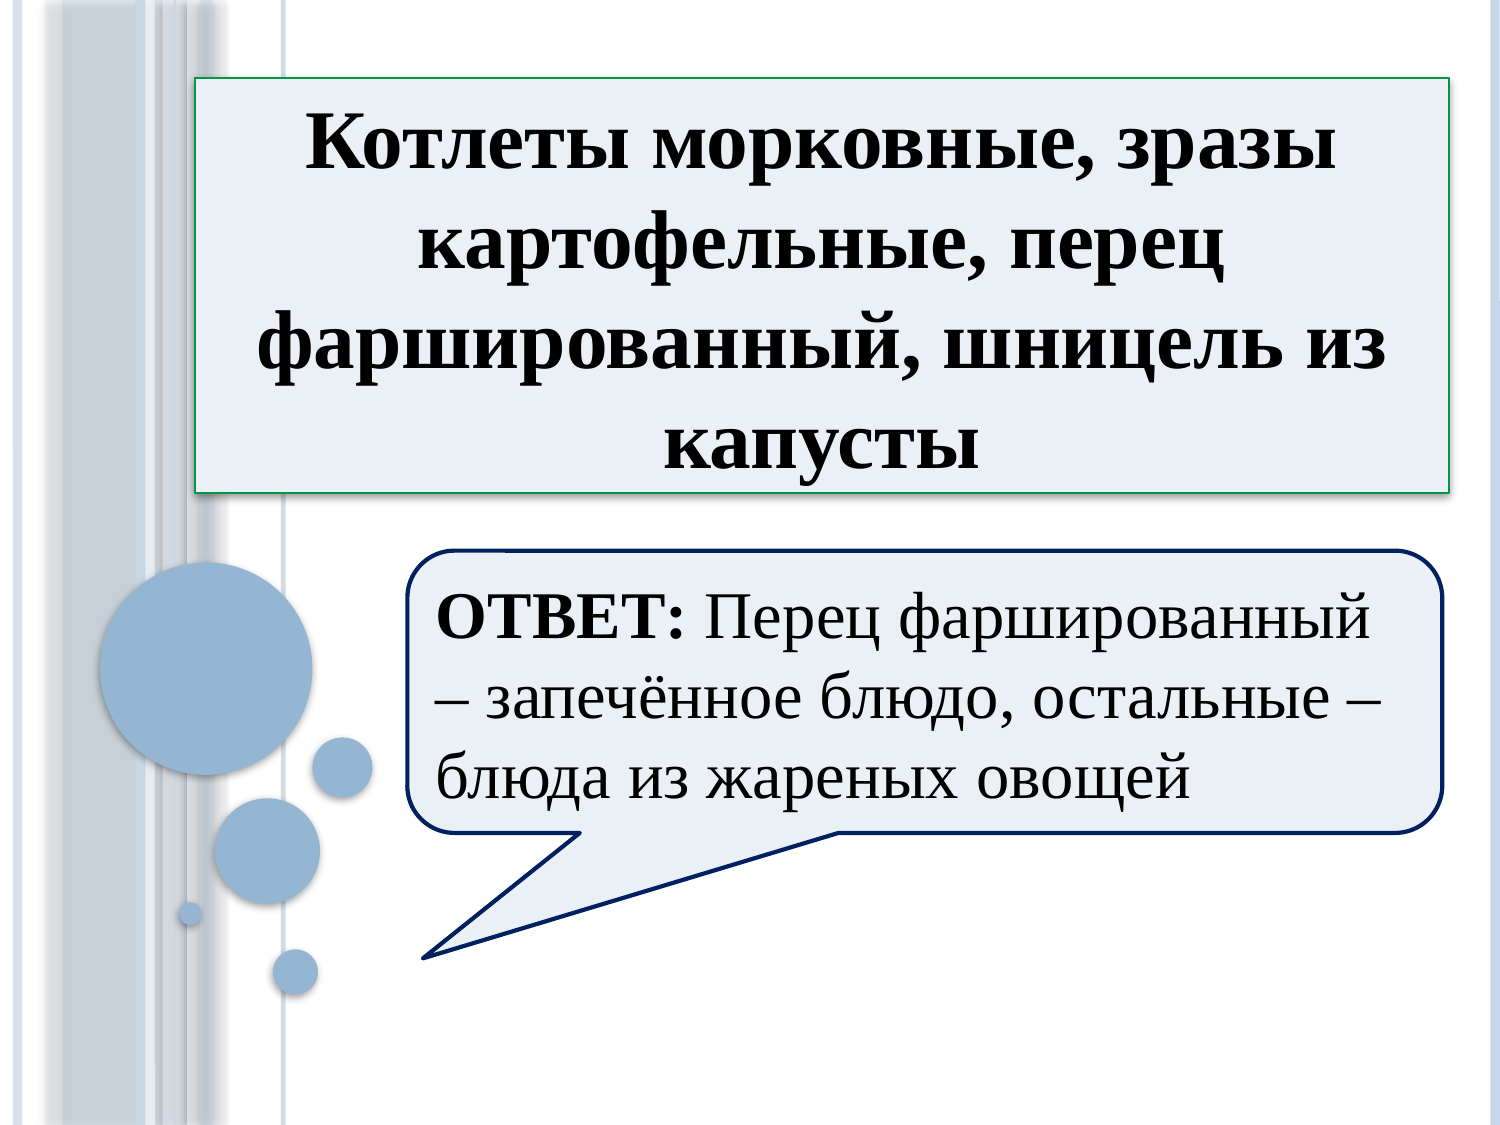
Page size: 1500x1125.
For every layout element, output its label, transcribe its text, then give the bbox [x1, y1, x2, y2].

text_box Котлеты морковные, зразы картофельные, перец фаршированный, шницель из капусты [194, 77, 1450, 494]
text_box ОТВЕТ: Перец фаршированный – запечённое блюдо, остальные – блюда из жареных овощей [405, 548, 1445, 961]
